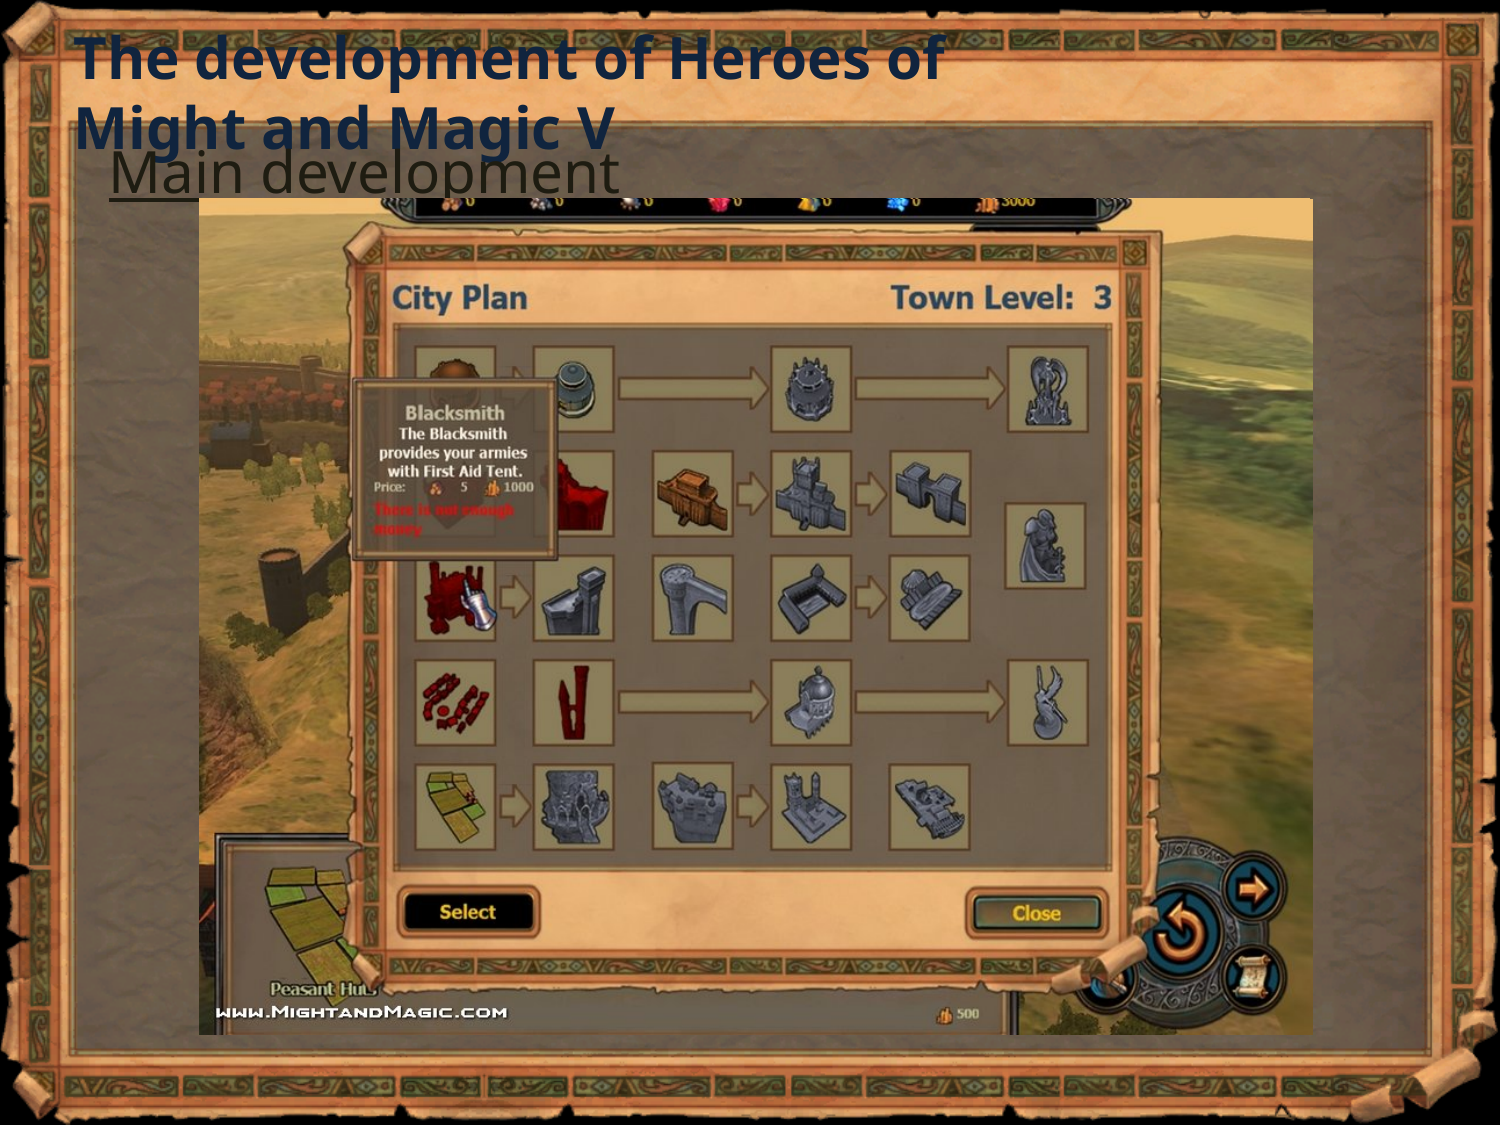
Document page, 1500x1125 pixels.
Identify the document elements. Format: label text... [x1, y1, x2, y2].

text_box Main development [93, 140, 1161, 200]
text_box The development of Heroes of Might and Magic V [58, 61, 1125, 121]
picture [0, 0, 1500, 1125]
